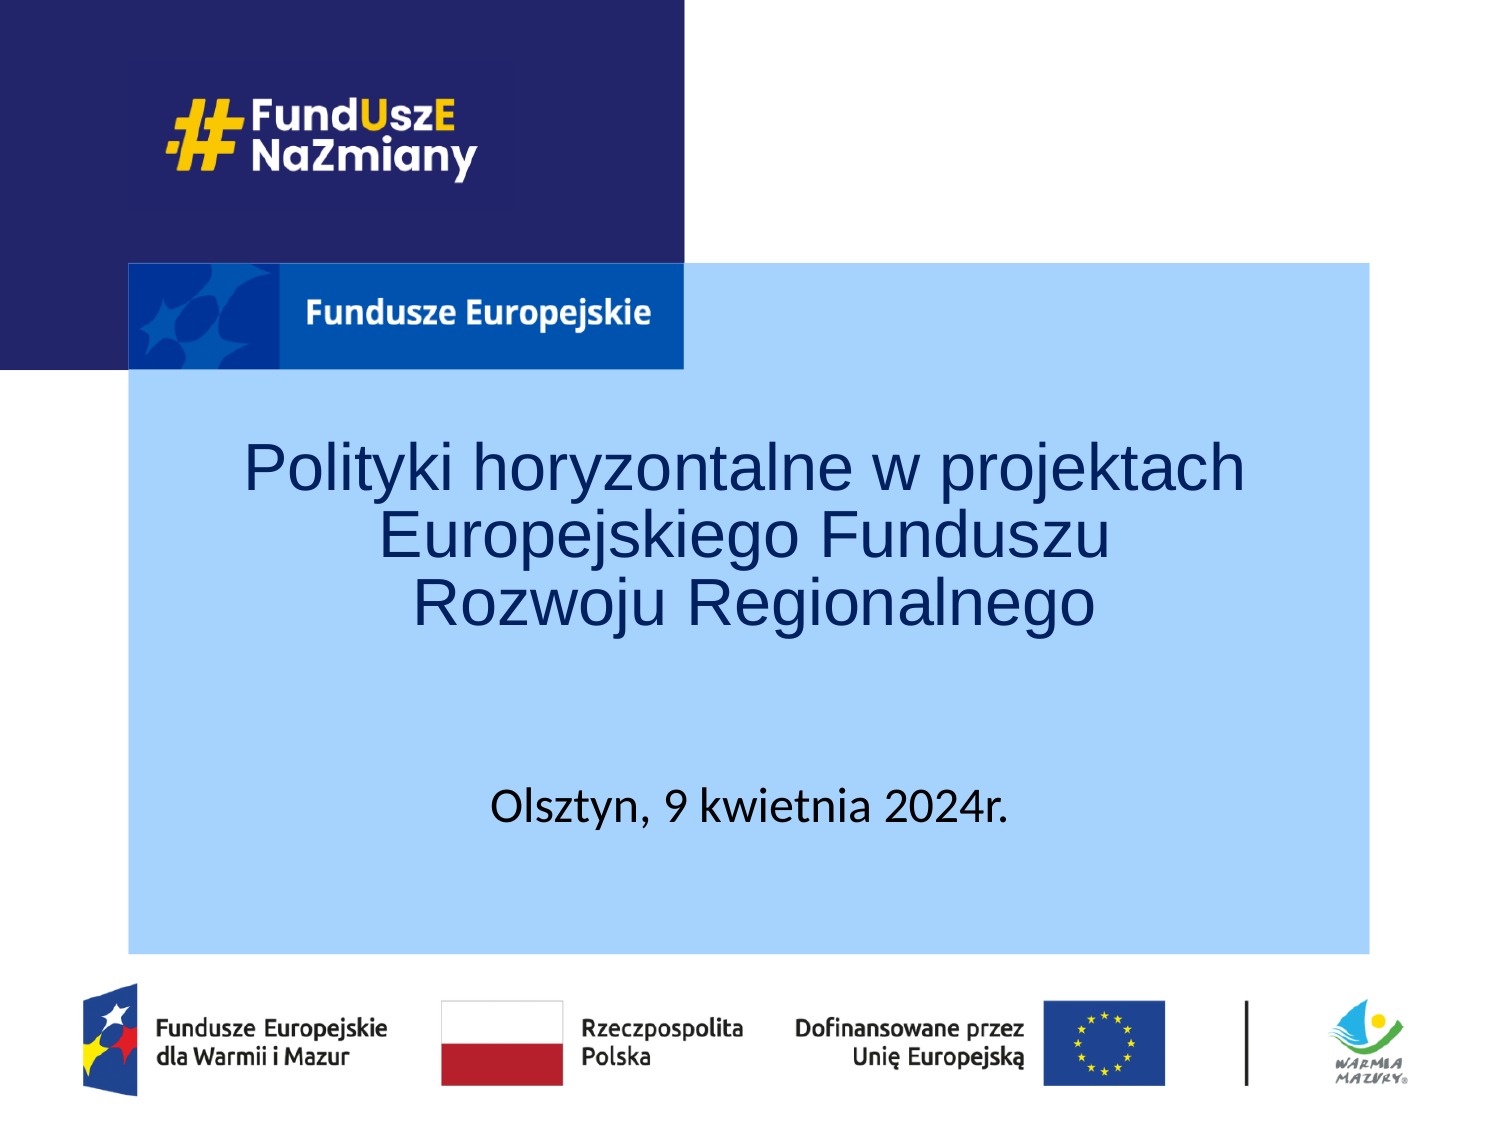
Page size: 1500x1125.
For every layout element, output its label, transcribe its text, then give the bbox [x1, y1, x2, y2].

subtitle Olsztyn, 9 kwietnia 2024r. [187, 779, 1313, 878]
picture [0, 0, 1499, 1125]
title Polityki horyzontalne w projektach Europejskiego Funduszu Rozwoju Regionalnego [150, 353, 1360, 723]
